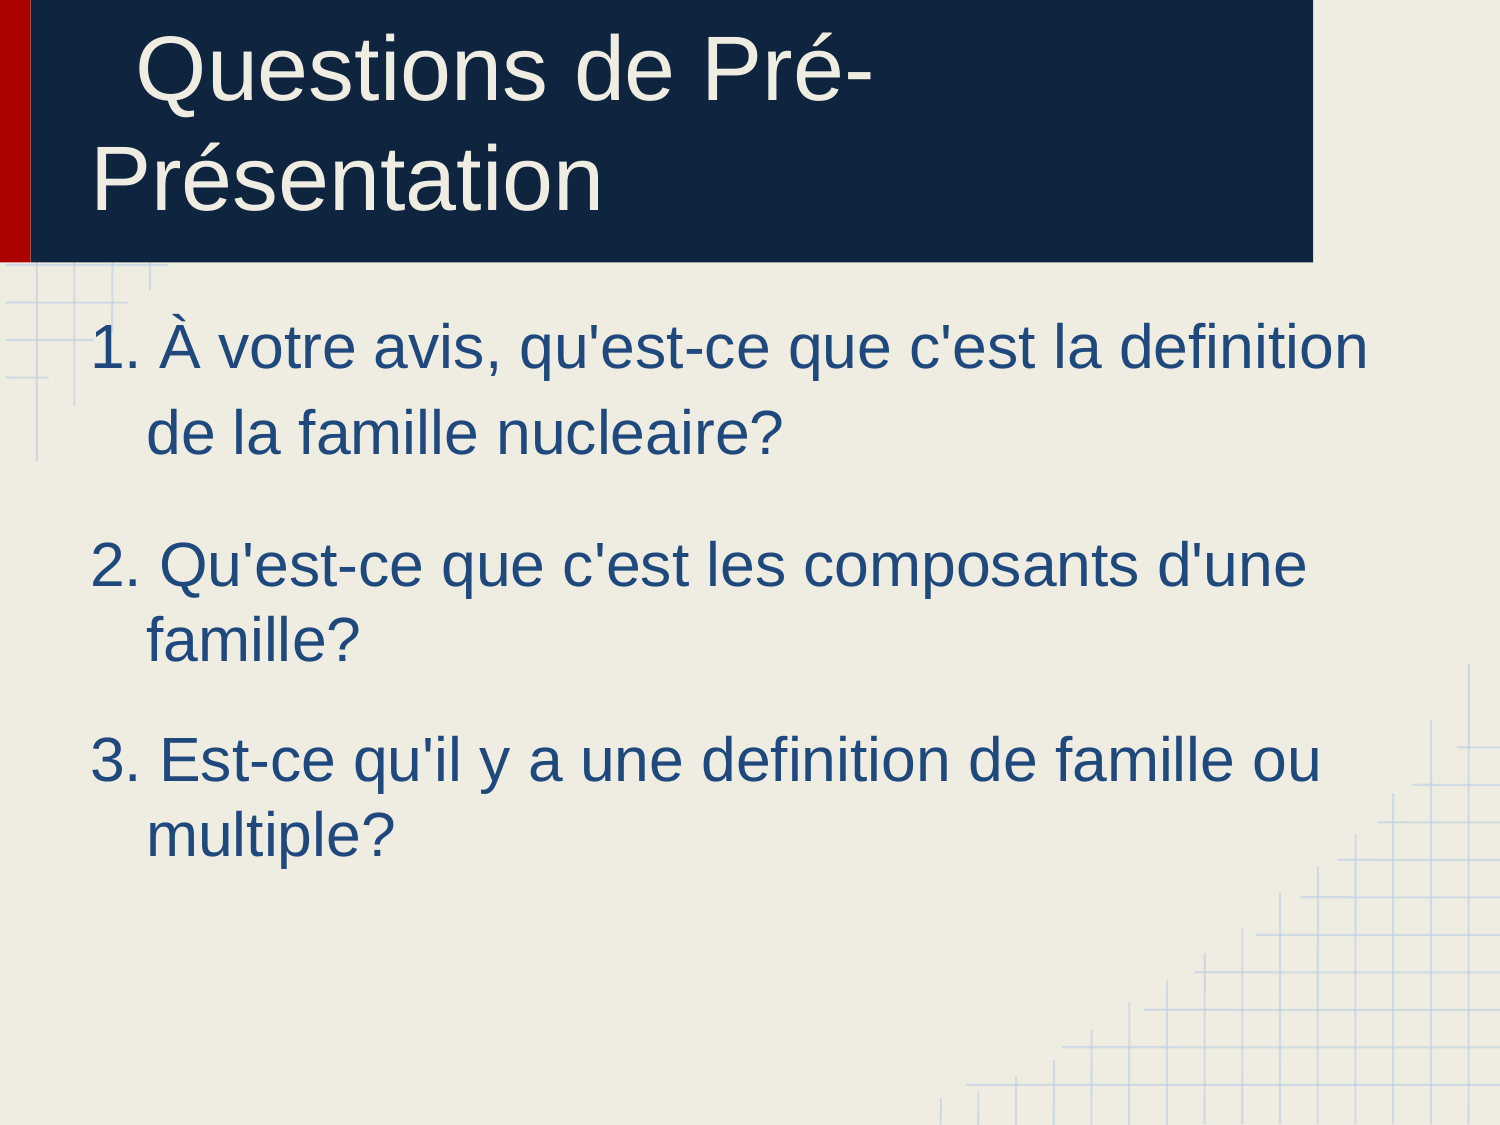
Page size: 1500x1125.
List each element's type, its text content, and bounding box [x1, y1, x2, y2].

title Questions de Pré-Présentation [75, 22, 1276, 244]
list 1. À votre avis, qu'est-ce que c'est la definition de la famille nucleaire? 2. Qu'est-ce que c'est les composants d'une famille? 3. Est-ce qu'il y a une definition de famille ou multiple? [75, 279, 1425, 1074]
